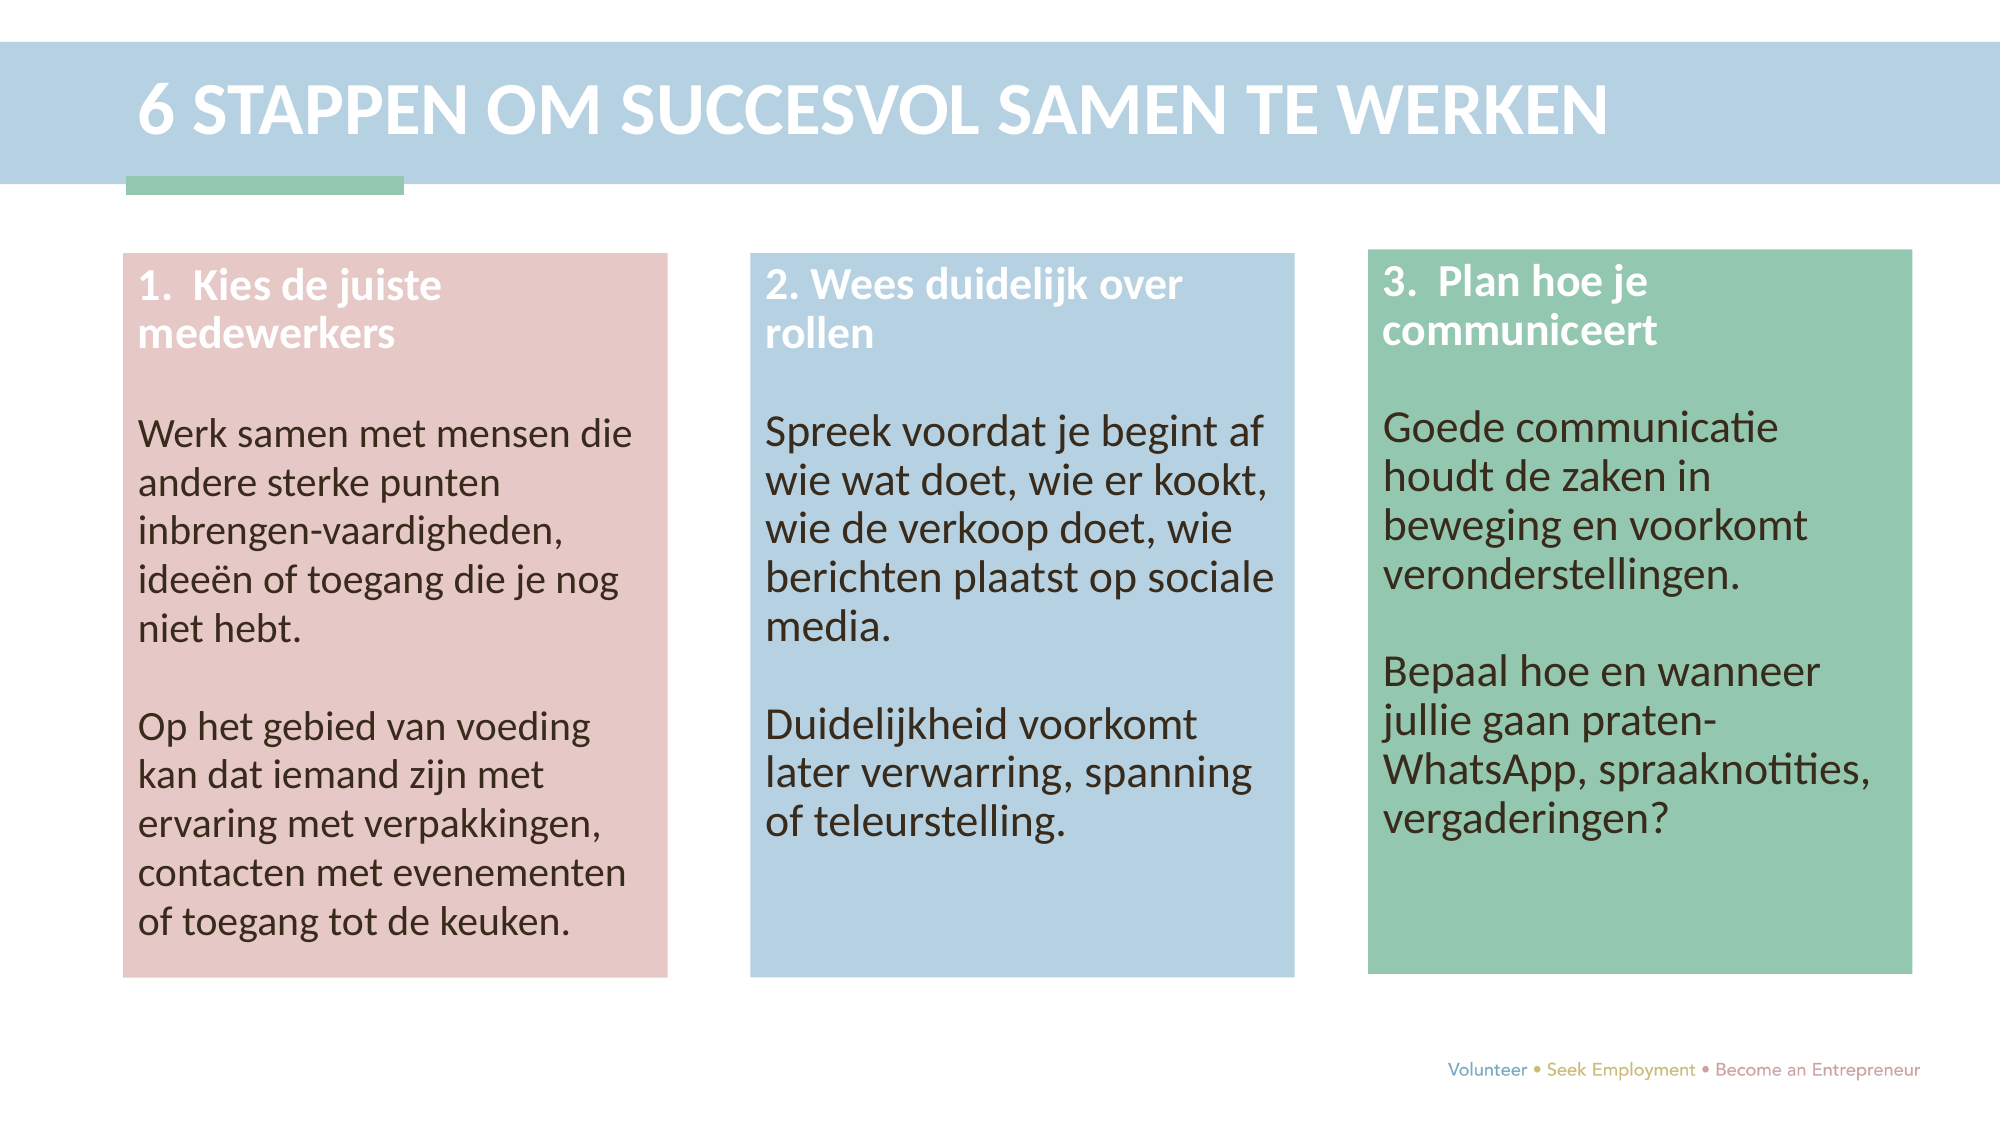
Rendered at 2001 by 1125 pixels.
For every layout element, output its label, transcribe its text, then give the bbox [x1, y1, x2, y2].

text_box 3. Plan hoe je communiceert Goede communicatie houdt de zaken in beweging en voorkomt veronderstellingen. Bepaal hoe en wanneer jullie gaan praten-WhatsApp, spraaknotities, vergaderingen? [1368, 249, 1913, 974]
picture [1418, 1046, 1971, 1103]
list 6 STAPPEN OM SUCCESVOL SAMEN TE WERKEN [123, 51, 1913, 170]
list 1. Kies de juiste medewerkers Werk samen met mensen die andere sterke punten inbrengen-vaardigheden, ideeën of toegang die je nog niet hebt. Op het gebied van voeding kan dat iemand zijn met ervaring met verpakkingen, contacten met evenementen of toegang tot de keuken. [123, 253, 668, 978]
text_box 2. Wees duidelijk over rollen Spreek voordat je begint af wie wat doet, wie er kookt, wie de verkoop doet, wie berichten plaatst op sociale media. Duidelijkheid voorkomt later verwarring, spanning of teleurstelling. [750, 253, 1295, 978]
